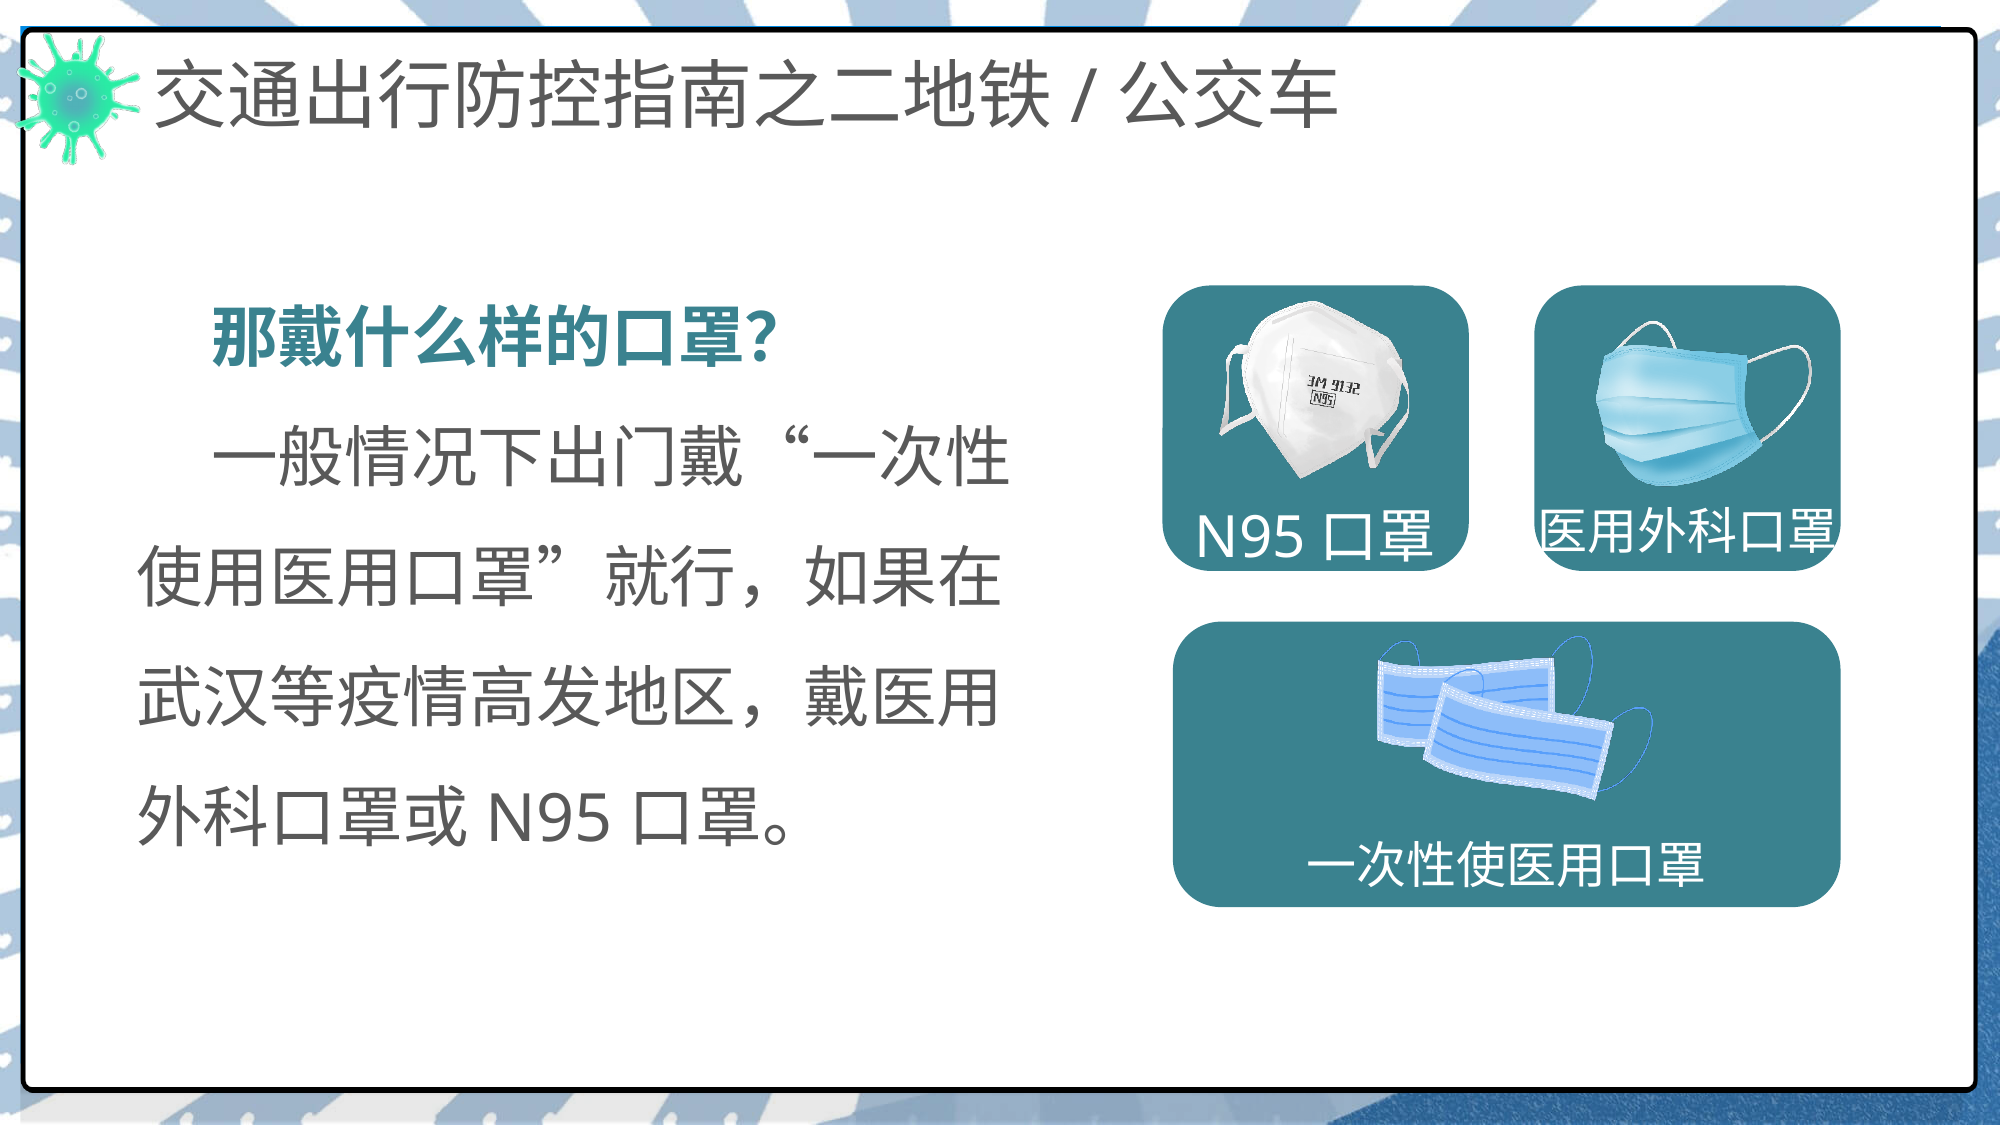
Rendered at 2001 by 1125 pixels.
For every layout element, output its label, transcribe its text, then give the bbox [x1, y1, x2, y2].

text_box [1173, 589, 1840, 907]
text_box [0, 19, 1652, 168]
text_box 那戴什么样的口罩？ 一般情况下出门戴“一次性使用医用口罩”就行，如果在武汉等疫情高发地区，戴医用外科口罩或N95口罩。 [121, 247, 1033, 863]
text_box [1152, 247, 1480, 570]
picture [0, 0, 2000, 1125]
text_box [1524, 262, 1851, 570]
